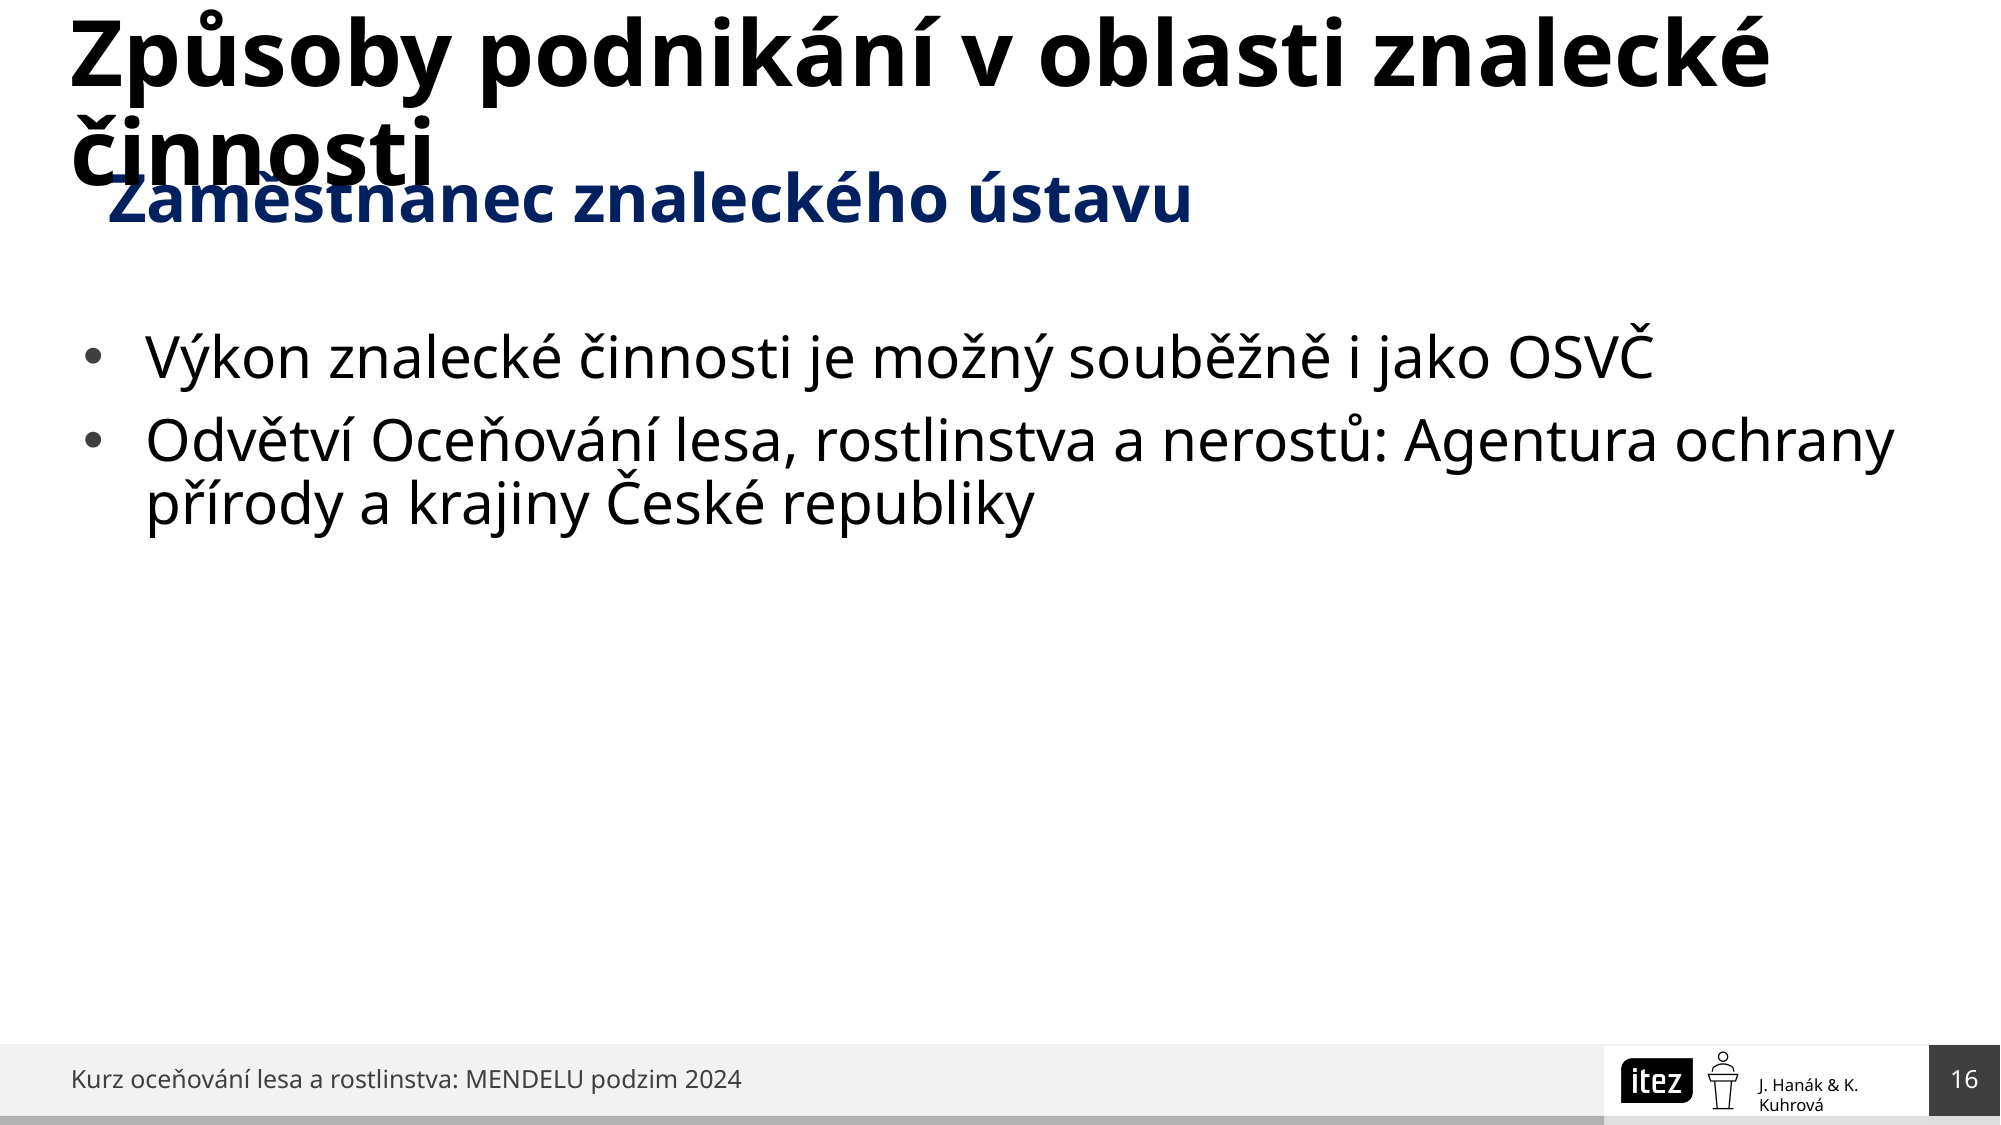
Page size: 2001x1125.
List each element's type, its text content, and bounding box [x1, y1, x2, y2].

title Způsoby podnikání v oblasti znalecké činnosti [70, 70, 1930, 142]
slide_number 16 [1929, 1045, 2000, 1116]
list Zaměstnanec znaleckého ústavu [70, 165, 1931, 265]
picture [1621, 1049, 1754, 1112]
list Výkon znalecké činnosti je možný souběžně i jako OSVČ Odvětví Oceňování lesa, rostlinstva a nerostů: Agentura ochrany přírody a krajiny České republiky [70, 327, 1930, 1016]
footer Kurz oceňování lesa a rostlinstva: MENDELU podzim 2024 [70, 1056, 1000, 1105]
